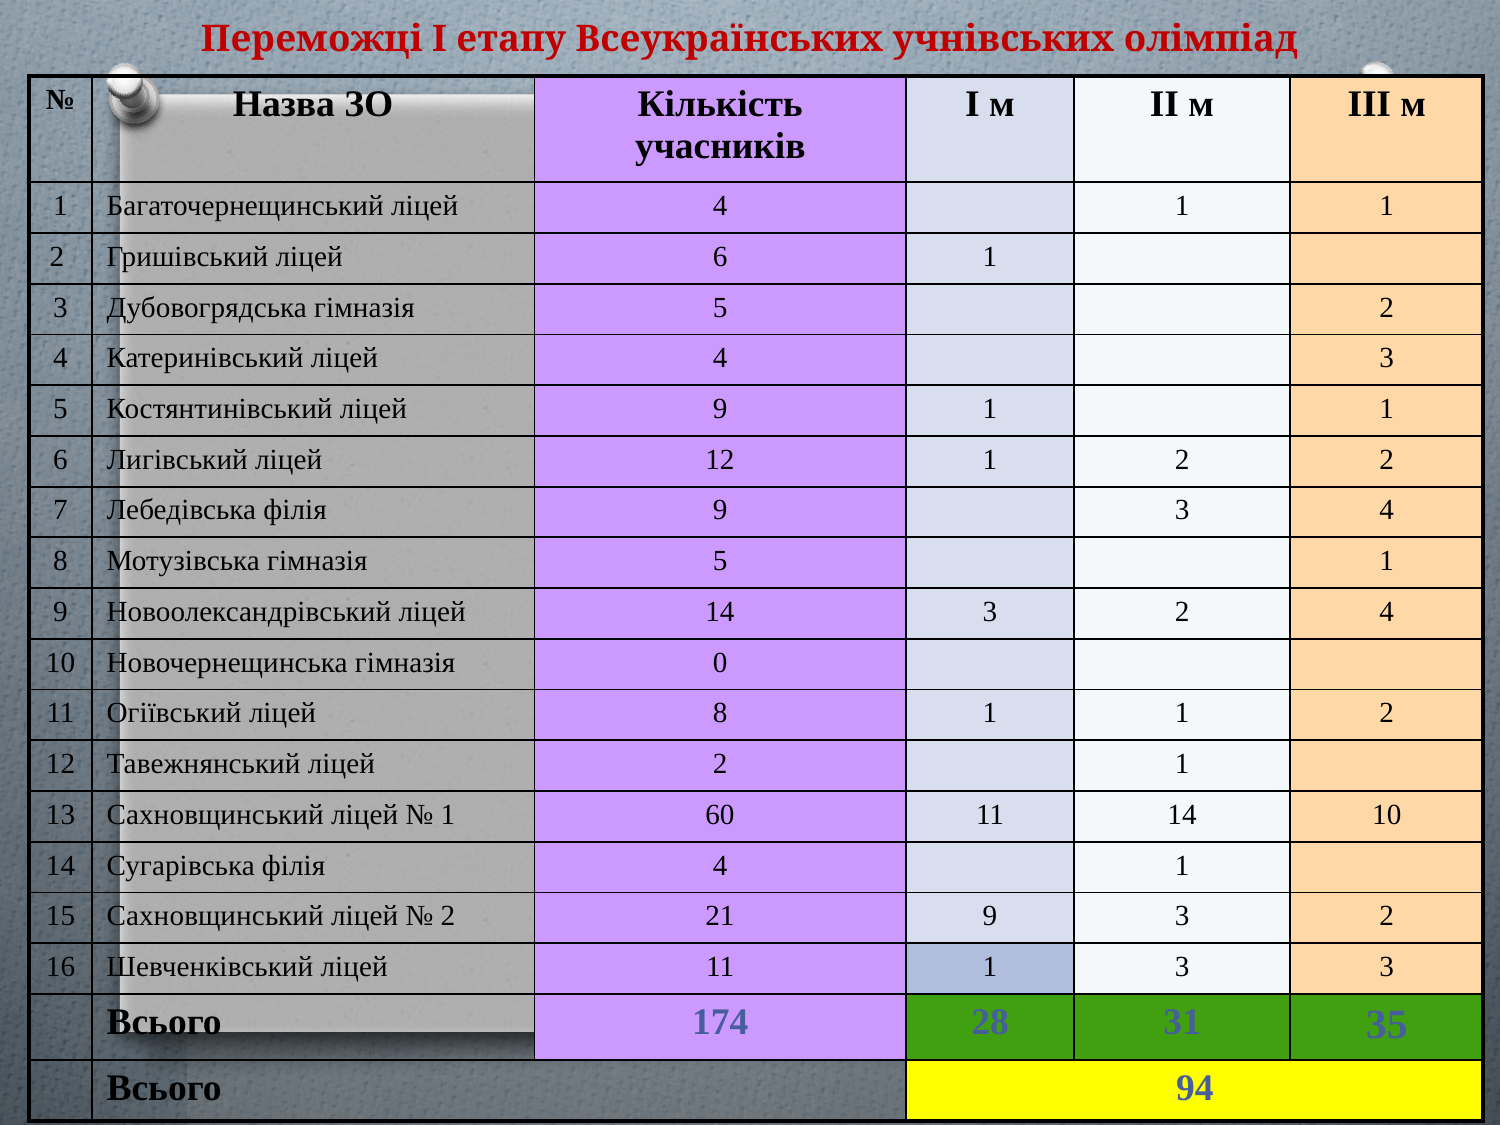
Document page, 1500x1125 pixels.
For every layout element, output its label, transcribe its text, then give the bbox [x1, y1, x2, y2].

table_cell 1 [1291, 183, 1481, 232]
table_header Кількість учасників [535, 78, 905, 181]
table_cell 1 [1291, 538, 1481, 587]
table_header Назва ЗО [93, 78, 534, 181]
table_cell 2 [1075, 437, 1289, 486]
table_cell Шевченківський ліцей [93, 944, 534, 993]
table_cell Дубовогрядська гімназія [93, 285, 534, 334]
table_cell 4 [535, 335, 905, 384]
table_cell 31 [1075, 995, 1289, 1059]
table_cell 2 [1291, 285, 1481, 334]
table_cell 1 [1075, 690, 1289, 739]
table_cell [1075, 386, 1289, 435]
table_cell 8 [31, 538, 91, 587]
table_cell 11 [535, 944, 905, 993]
table_cell 12 [31, 741, 91, 790]
table_cell [907, 335, 1073, 384]
table_cell 5 [31, 386, 91, 435]
table_cell 21 [535, 893, 905, 942]
table_cell 9 [535, 488, 905, 536]
table_cell 2 [1291, 690, 1481, 739]
table_cell 16 [31, 944, 91, 993]
table_cell Всього [93, 995, 534, 1059]
table_cell Сахновщинський ліцей № 2 [93, 893, 534, 942]
table_cell 6 [535, 234, 905, 283]
table_cell 0 [535, 640, 905, 689]
table_cell [1075, 640, 1289, 689]
table_cell 2 [31, 234, 91, 283]
table_cell 2 [535, 741, 905, 790]
table_cell 2 [1075, 589, 1289, 638]
table_cell [1291, 640, 1481, 689]
table_cell 3 [1075, 944, 1289, 993]
table_cell 7 [31, 488, 91, 536]
table_cell 2 [1291, 893, 1481, 942]
table_header ІІ м [1075, 78, 1289, 181]
table_cell 1 [907, 437, 1073, 486]
table_cell 9 [31, 589, 91, 638]
table_cell [907, 640, 1073, 689]
table_cell 3 [1291, 335, 1481, 384]
table_cell 8 [535, 690, 905, 739]
picture [1317, 67, 1419, 74]
table_cell [907, 488, 1073, 536]
table_cell 14 [535, 589, 905, 638]
table_cell 1 [1075, 843, 1289, 892]
table_cell 12 [535, 437, 905, 486]
table_cell 4 [535, 183, 905, 232]
table_cell [1075, 285, 1289, 334]
table_cell 3 [31, 285, 91, 334]
table_cell 9 [907, 893, 1073, 942]
table_cell 1 [907, 234, 1073, 283]
table_cell [1075, 234, 1289, 283]
table_cell 1 [31, 183, 91, 232]
table_cell 6 [31, 437, 91, 486]
table_cell 13 [31, 792, 91, 841]
table_cell Багаточернещинський ліцей [93, 183, 534, 232]
table_cell Мотузівська гімназія [93, 538, 534, 587]
table_cell 3 [1075, 893, 1289, 942]
table_cell 1 [1291, 386, 1481, 435]
table_cell 10 [1291, 792, 1481, 841]
table_header № [31, 78, 91, 181]
table_cell [907, 538, 1073, 587]
table_cell Новоолександрівський ліцей [93, 589, 534, 638]
table_cell 14 [1075, 792, 1289, 841]
table_cell 1 [1075, 183, 1289, 232]
table_cell Лебедівська філія [93, 488, 534, 536]
table_cell [1291, 234, 1481, 283]
table_cell Новочернещинська гімназія [93, 640, 534, 689]
table_cell [1291, 741, 1481, 790]
table_cell [1075, 335, 1289, 384]
table_cell Сахновщинський ліцей № 1 [93, 792, 534, 841]
title Переможці І етапу Всеукраїнських учнівських олімпіад [64, 7, 1436, 67]
table_cell 28 [907, 995, 1073, 1059]
table_cell 1 [907, 690, 1073, 739]
table_cell 5 [535, 285, 905, 334]
table_cell 3 [1075, 488, 1289, 536]
table_cell 35 [1291, 995, 1481, 1059]
table_cell 5 [535, 538, 905, 587]
table_cell Сугарівська філія [93, 843, 534, 892]
table_cell 2 [1291, 437, 1481, 486]
table_cell Катеринівський ліцей [93, 335, 534, 384]
table_cell 3 [907, 589, 1073, 638]
table_cell 15 [31, 893, 91, 942]
table_cell 4 [535, 843, 905, 892]
table_cell 11 [907, 792, 1073, 841]
table_cell Тавежнянський ліцей [93, 741, 534, 790]
table_cell Лигівський ліцей [93, 437, 534, 486]
table_cell Огіївський ліцей [93, 690, 534, 739]
table_cell 3 [1291, 944, 1481, 993]
table_cell Всього [93, 1061, 905, 1119]
table_cell 14 [31, 843, 91, 892]
table_cell 1 [1075, 741, 1289, 790]
table_cell 1 [907, 386, 1073, 435]
table_cell Костянтинівський ліцей [93, 386, 534, 435]
table_cell [907, 843, 1073, 892]
table_cell [1075, 538, 1289, 587]
table_cell [907, 285, 1073, 334]
table_header І м [907, 78, 1073, 181]
table_cell [907, 183, 1073, 232]
table_cell 60 [535, 792, 905, 841]
table_cell 174 [535, 995, 905, 1059]
table_cell 94 [907, 1061, 1481, 1119]
table_cell 4 [1291, 488, 1481, 536]
table_cell 10 [31, 640, 91, 689]
picture [93, 67, 198, 74]
table_header ІІІ м [1291, 78, 1481, 181]
table_cell [1291, 843, 1481, 892]
table_cell [907, 741, 1073, 790]
table_cell 4 [1291, 589, 1481, 638]
table_cell 9 [535, 386, 905, 435]
table_cell [31, 1061, 91, 1119]
table_cell 1 [907, 944, 1073, 993]
table_cell Гришівський ліцей [93, 234, 534, 283]
table_cell 11 [31, 690, 91, 739]
table_cell 4 [31, 335, 91, 384]
table_cell [31, 995, 91, 1059]
